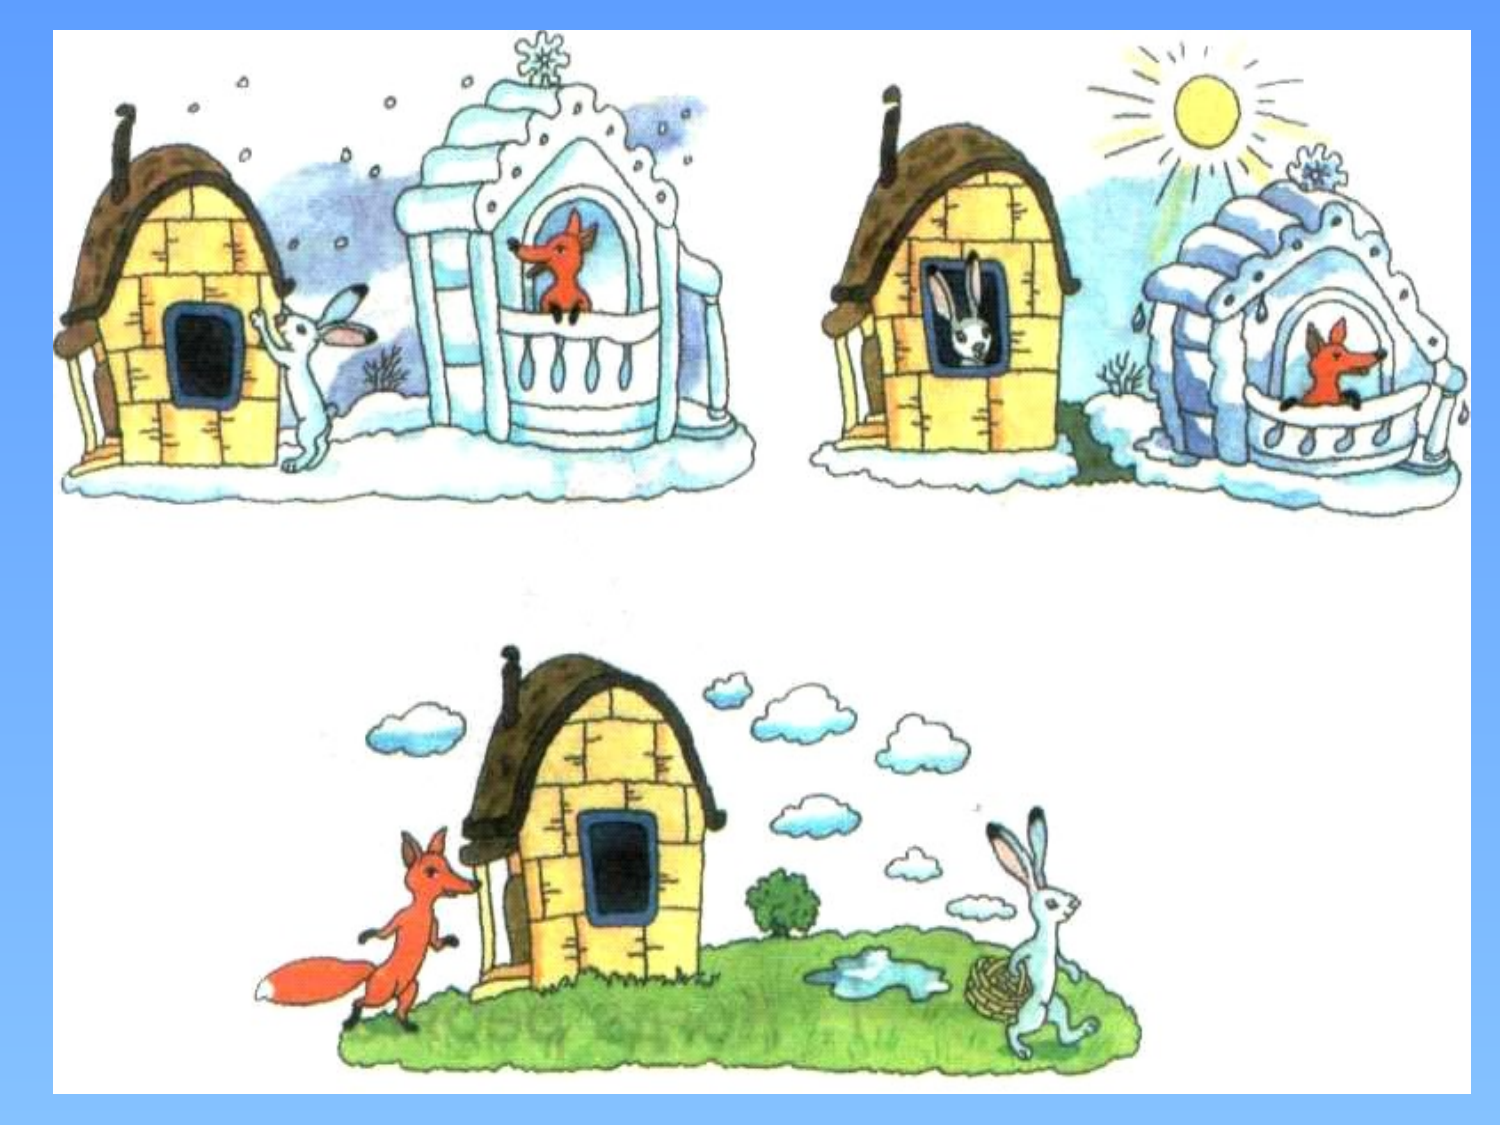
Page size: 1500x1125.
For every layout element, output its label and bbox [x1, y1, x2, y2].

picture [52, 30, 1471, 1095]
